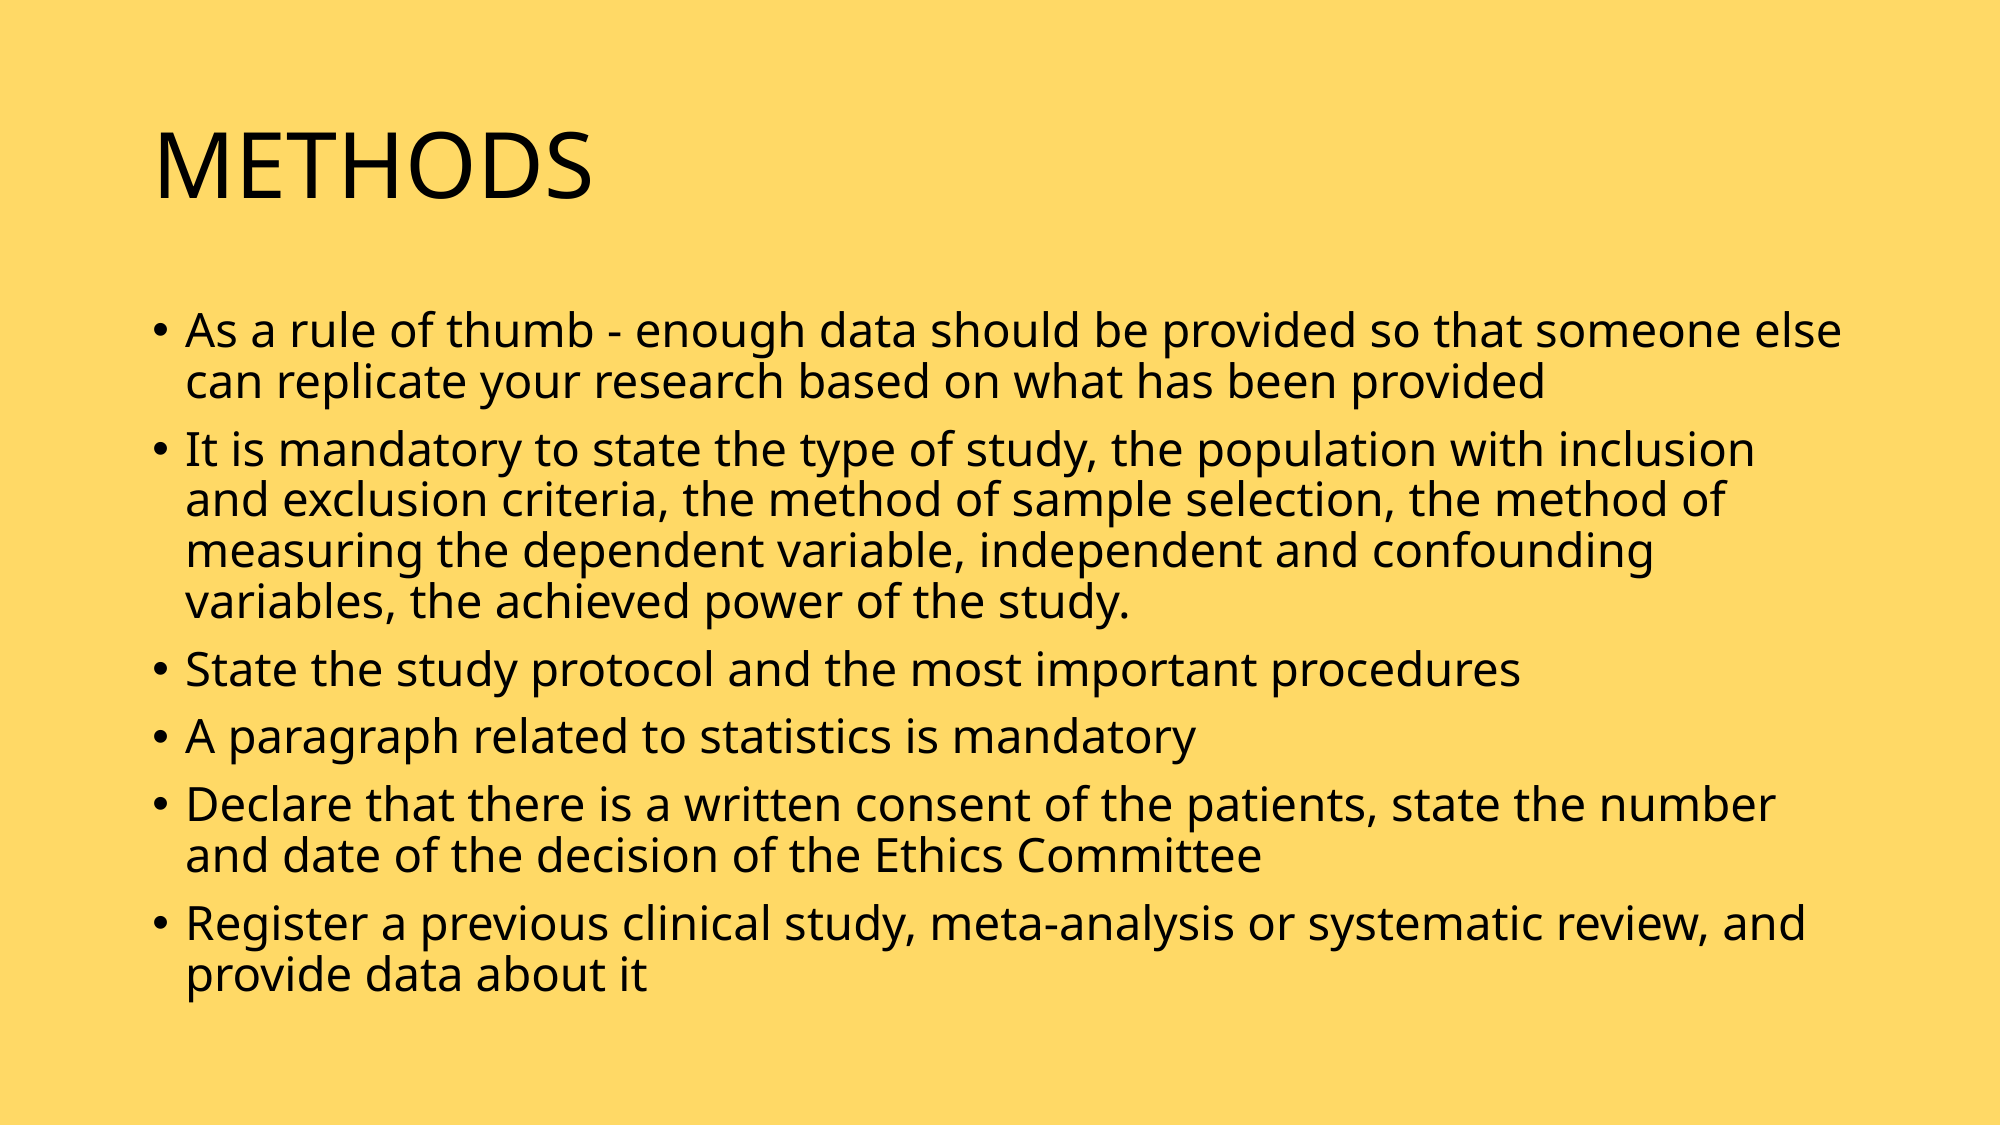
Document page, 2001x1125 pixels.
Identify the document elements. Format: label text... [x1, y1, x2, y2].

list As a rule of thumb - enough data should be provided so that someone else can replicate your research based on what has been provided It is mandatory to state the type of study, the population with inclusion and exclusion criteria, the method of sample selection, the method of measuring the dependent variable, independent and confounding variables, the achieved power of the study. State the study protocol and the most important procedures A paragraph related to statistics is mandatory Declare that there is a written consent of the patients, state the number and date of the decision of the Ethics Committee Register a previous clinical study, meta-analysis or systematic review, and provide data about it [137, 299, 1863, 1014]
title METHODS [137, 59, 1863, 278]
